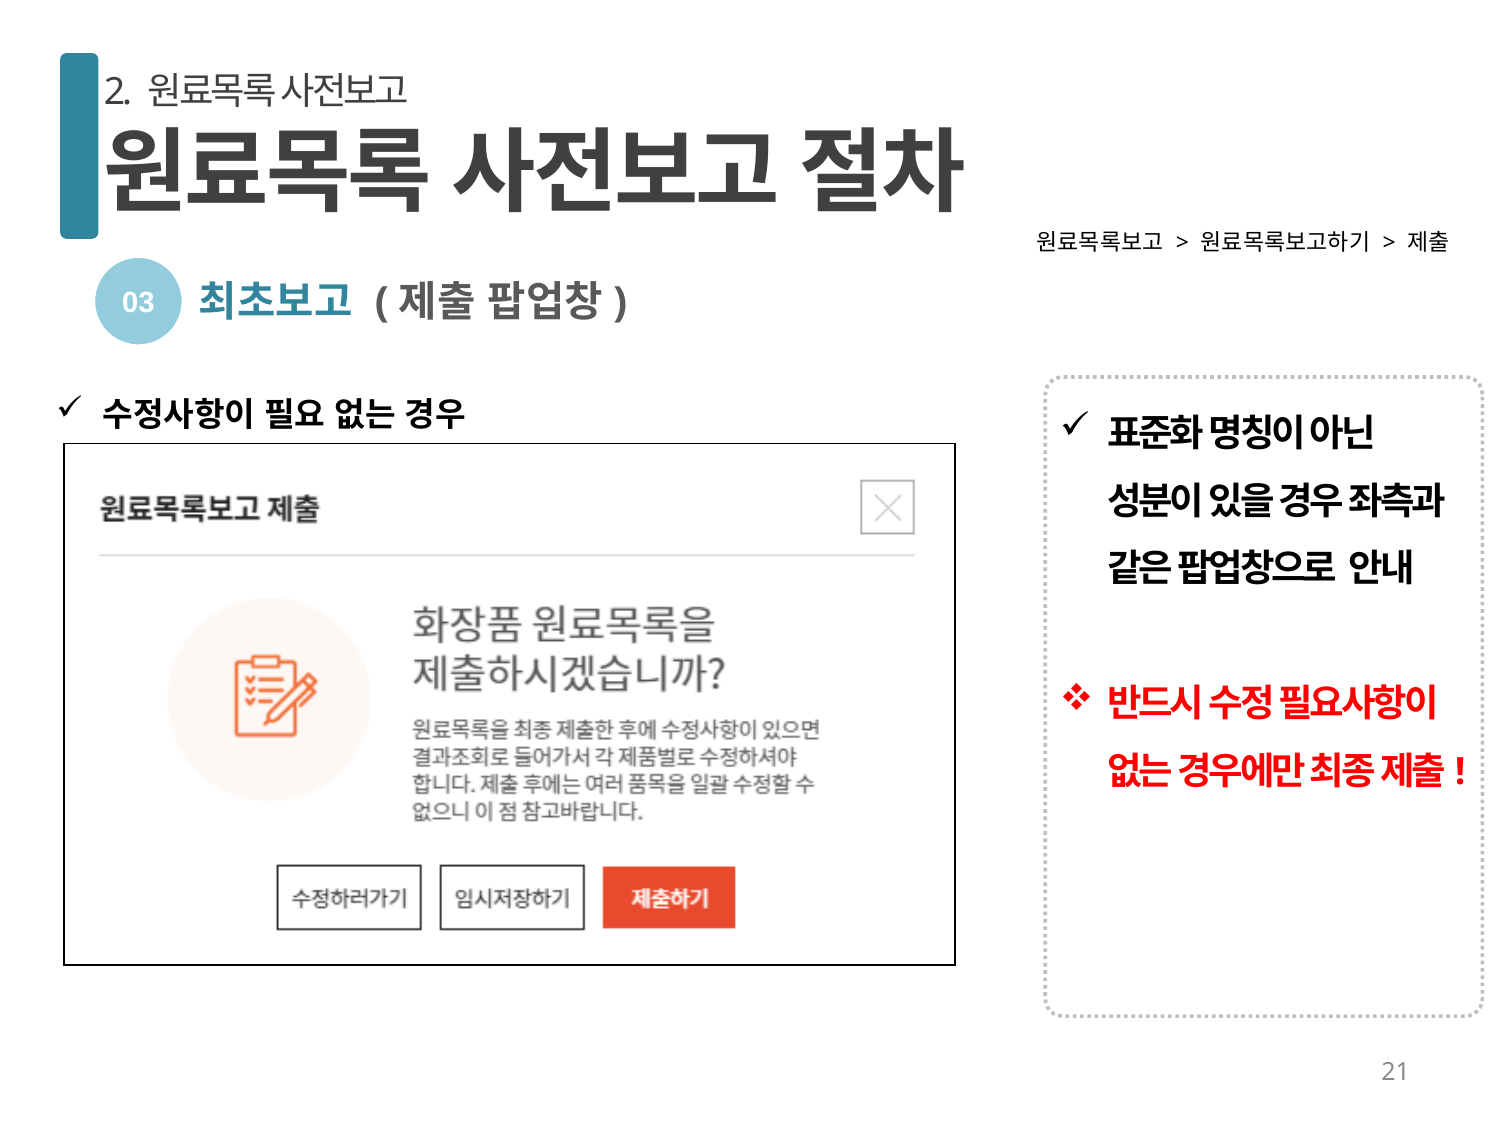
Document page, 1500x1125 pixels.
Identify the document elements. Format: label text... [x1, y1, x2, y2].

text_box [1045, 800, 1483, 1017]
text_box 원료목록보고 > 원료목록보고하기 > 제출 [1021, 219, 1465, 263]
slide_number 21 [1074, 1042, 1425, 1103]
text_box 03 [90, 253, 184, 350]
picture [64, 444, 955, 965]
text_box 2. 원료목록 사전보고 원료목록 사전보고 절차 [89, 60, 981, 230]
text_box [58, 50, 101, 241]
text_box 표준화 명칭이 아닌 성분이 있을 경우 좌측과 같은 팝업창으로 안내 반드시 수정 필요사항이 없는 경우에만 최종 제출! [1045, 379, 1483, 800]
text_box 수정사항이 필요 없는 경우 [55, 373, 913, 434]
text_box 최초보고 (제출 팝업창) [184, 267, 916, 339]
